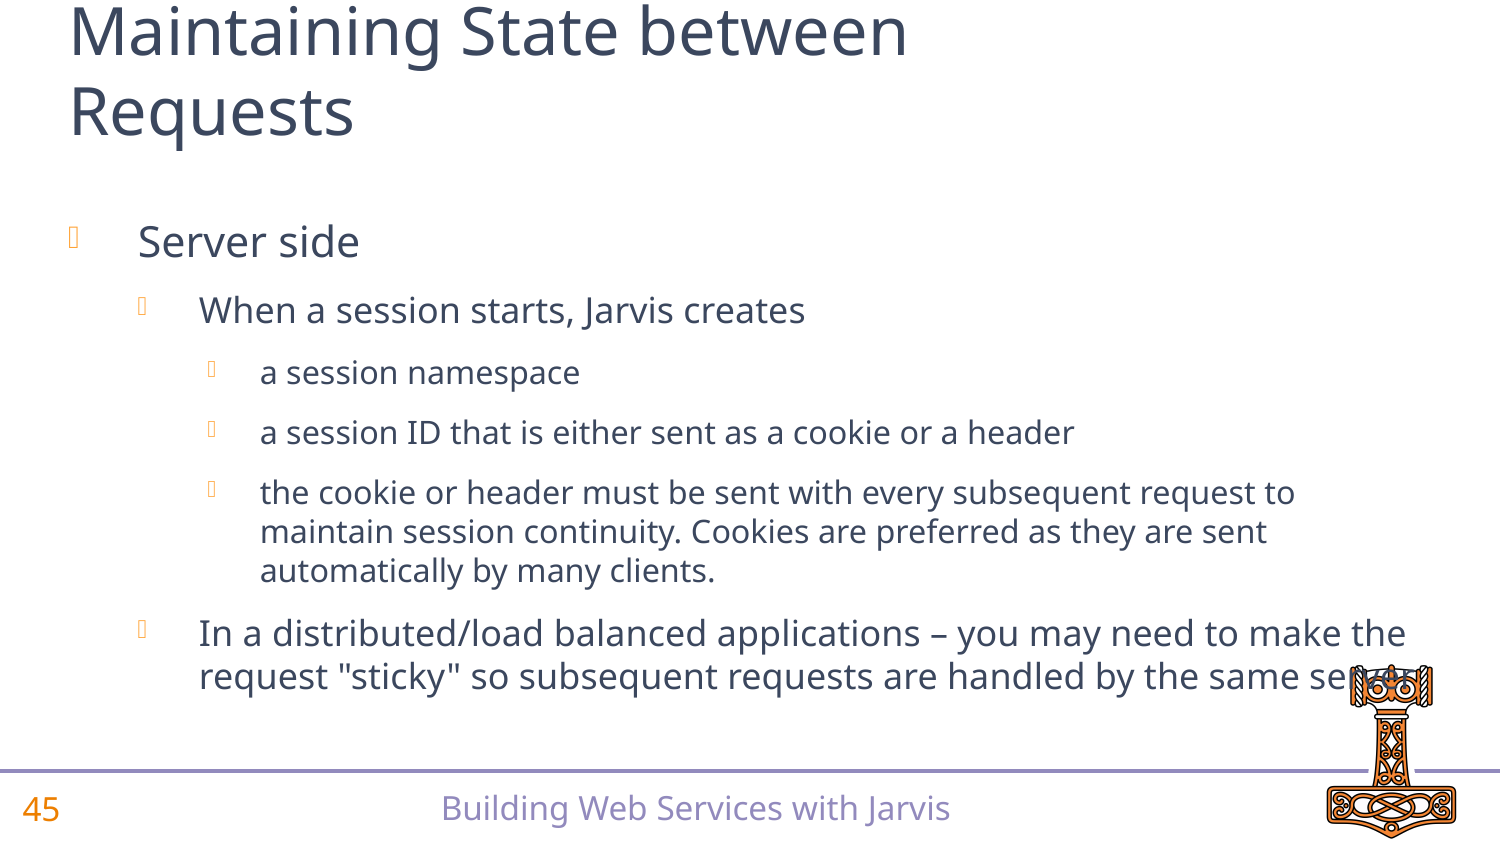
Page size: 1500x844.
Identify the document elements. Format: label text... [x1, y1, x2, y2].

list Server side When a session starts, Jarvis creates a session namespace a session ID that is either sent as a cookie or a header the cookie or header must be sent with every subsequent request to maintain session continuity. Cookies are preferred as they are sent automatically by many clients. In a distributed/load balanced applications – you may need to make the request "sticky" so subsequent requests are handled by the same server [53, 207, 1447, 740]
title Maintaining State between Requests [53, 43, 1203, 157]
picture [1320, 655, 1461, 844]
